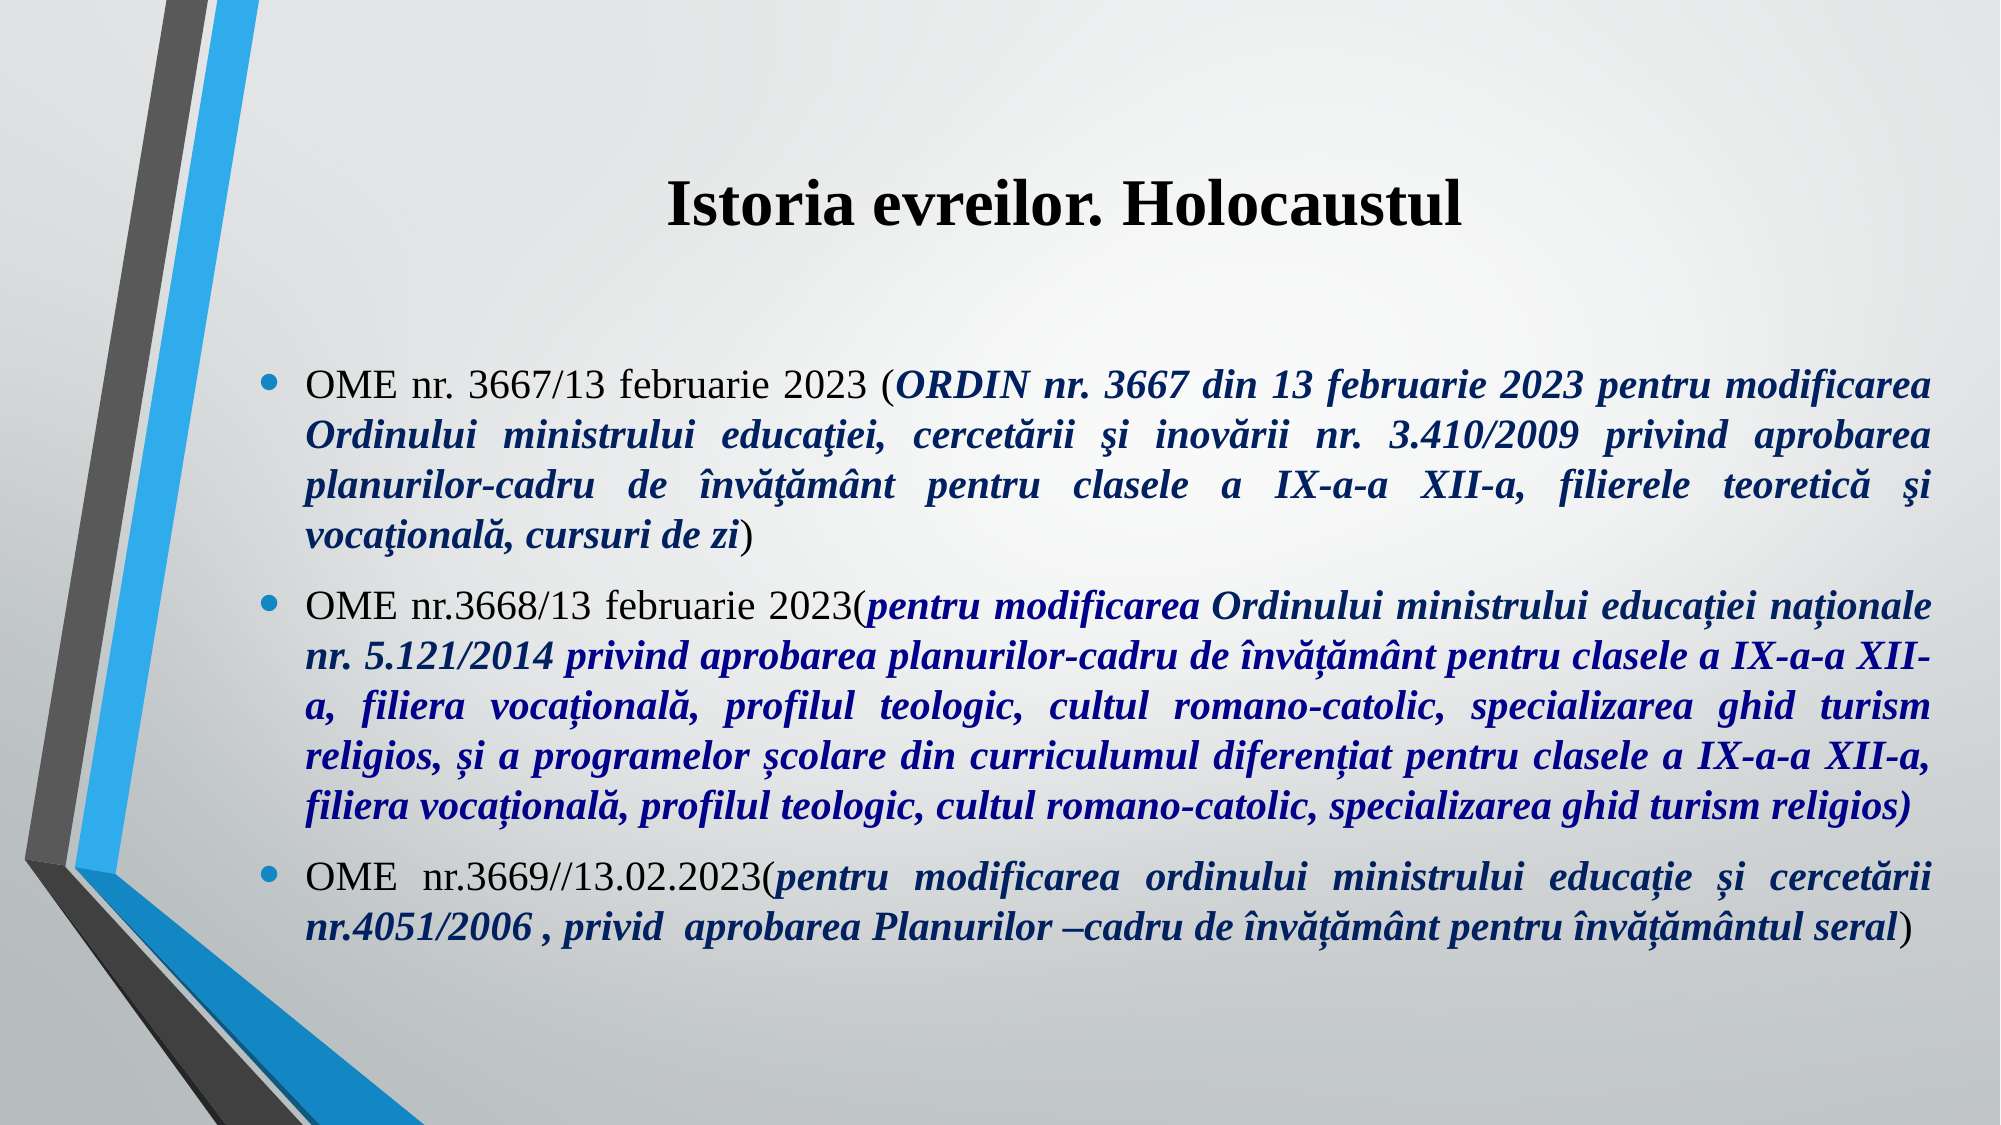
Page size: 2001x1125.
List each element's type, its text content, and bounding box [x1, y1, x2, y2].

list OME nr. 3667/13 februarie 2023 (ORDIN nr. 3667 din 13 februarie 2023 pentru modificarea Ordinului ministrului educaţiei, cercetării şi inovării nr. 3.410/2009 privind aprobarea planurilor-cadru de învăţământ pentru clasele a IX-a-a XII-a, filierele teoretică şi vocaţională, cursuri de zi) OME nr.3668/13 februarie 2023(pentru modificarea Ordinului ministrului educației naționale nr. 5.121/2014 privind aprobarea planurilor-cadru de învățământ pentru clasele a IX-a-a XII-a, filiera vocațională, profilul teologic, cultul romano-catolic, specializarea ghid turism religios, și a programelor școlare din curriculumul diferențiat pentru clasele a IX-a-a XII-a, filiera vocațională, profilul teologic, cultul romano-catolic, specializarea ghid turism religios) OME nr.3669//13.02.2023(pentru modificarea ordinului ministrului educație și cercetării nr.4051/2006 , privid aprobarea Planurilor –cadru de învățământ pentru învățământul seral) [243, 318, 1948, 987]
title Istoria evreilor. Holocaustul [308, 54, 1823, 318]
